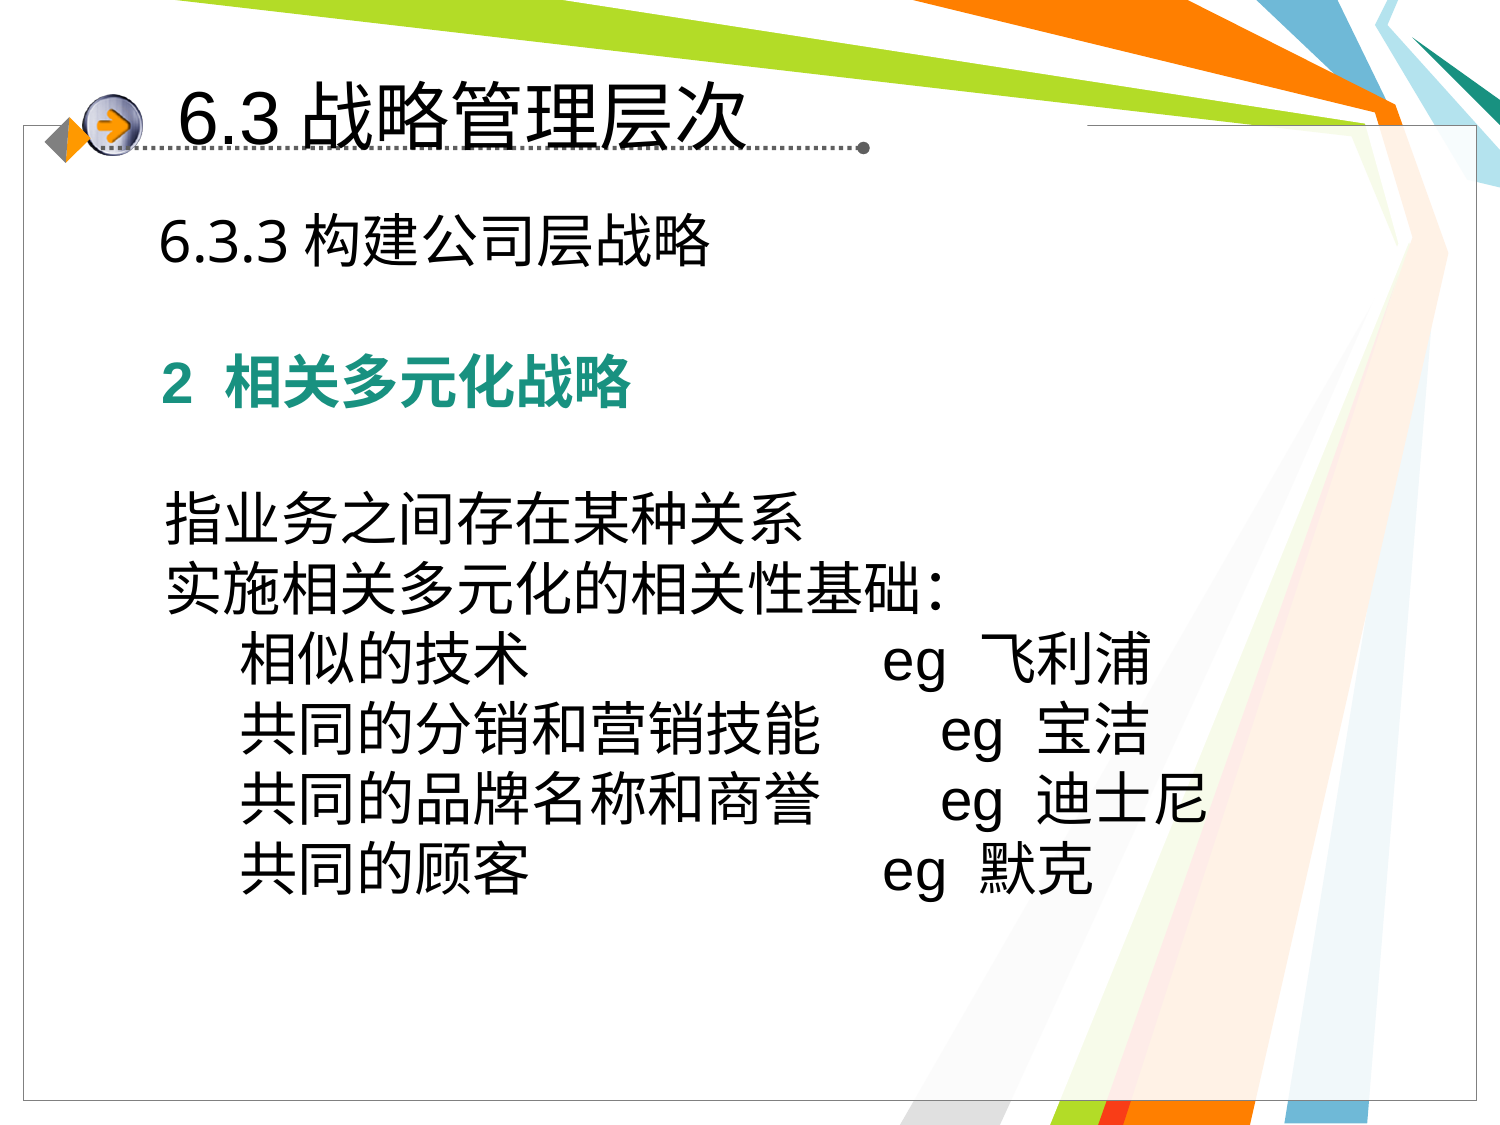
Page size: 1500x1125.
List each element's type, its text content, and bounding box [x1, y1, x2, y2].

picture [82, 94, 143, 124]
text_box 指业务之间存在某种关系 实施相关多元化的相关性基础： 相似的技术 eg 飞利浦 共同的分销和营销技能 eg 宝洁 共同的品牌名称和商誉 eg 迪士尼 共同的顾客 eg 默克 [150, 474, 1313, 910]
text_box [49, 124, 867, 284]
text_box 2 相关多元化战略 [146, 337, 647, 423]
text_box 6.3战略管理层次 [162, 62, 850, 123]
list [99, 474, 1412, 1125]
text_box [125, 349, 1425, 452]
